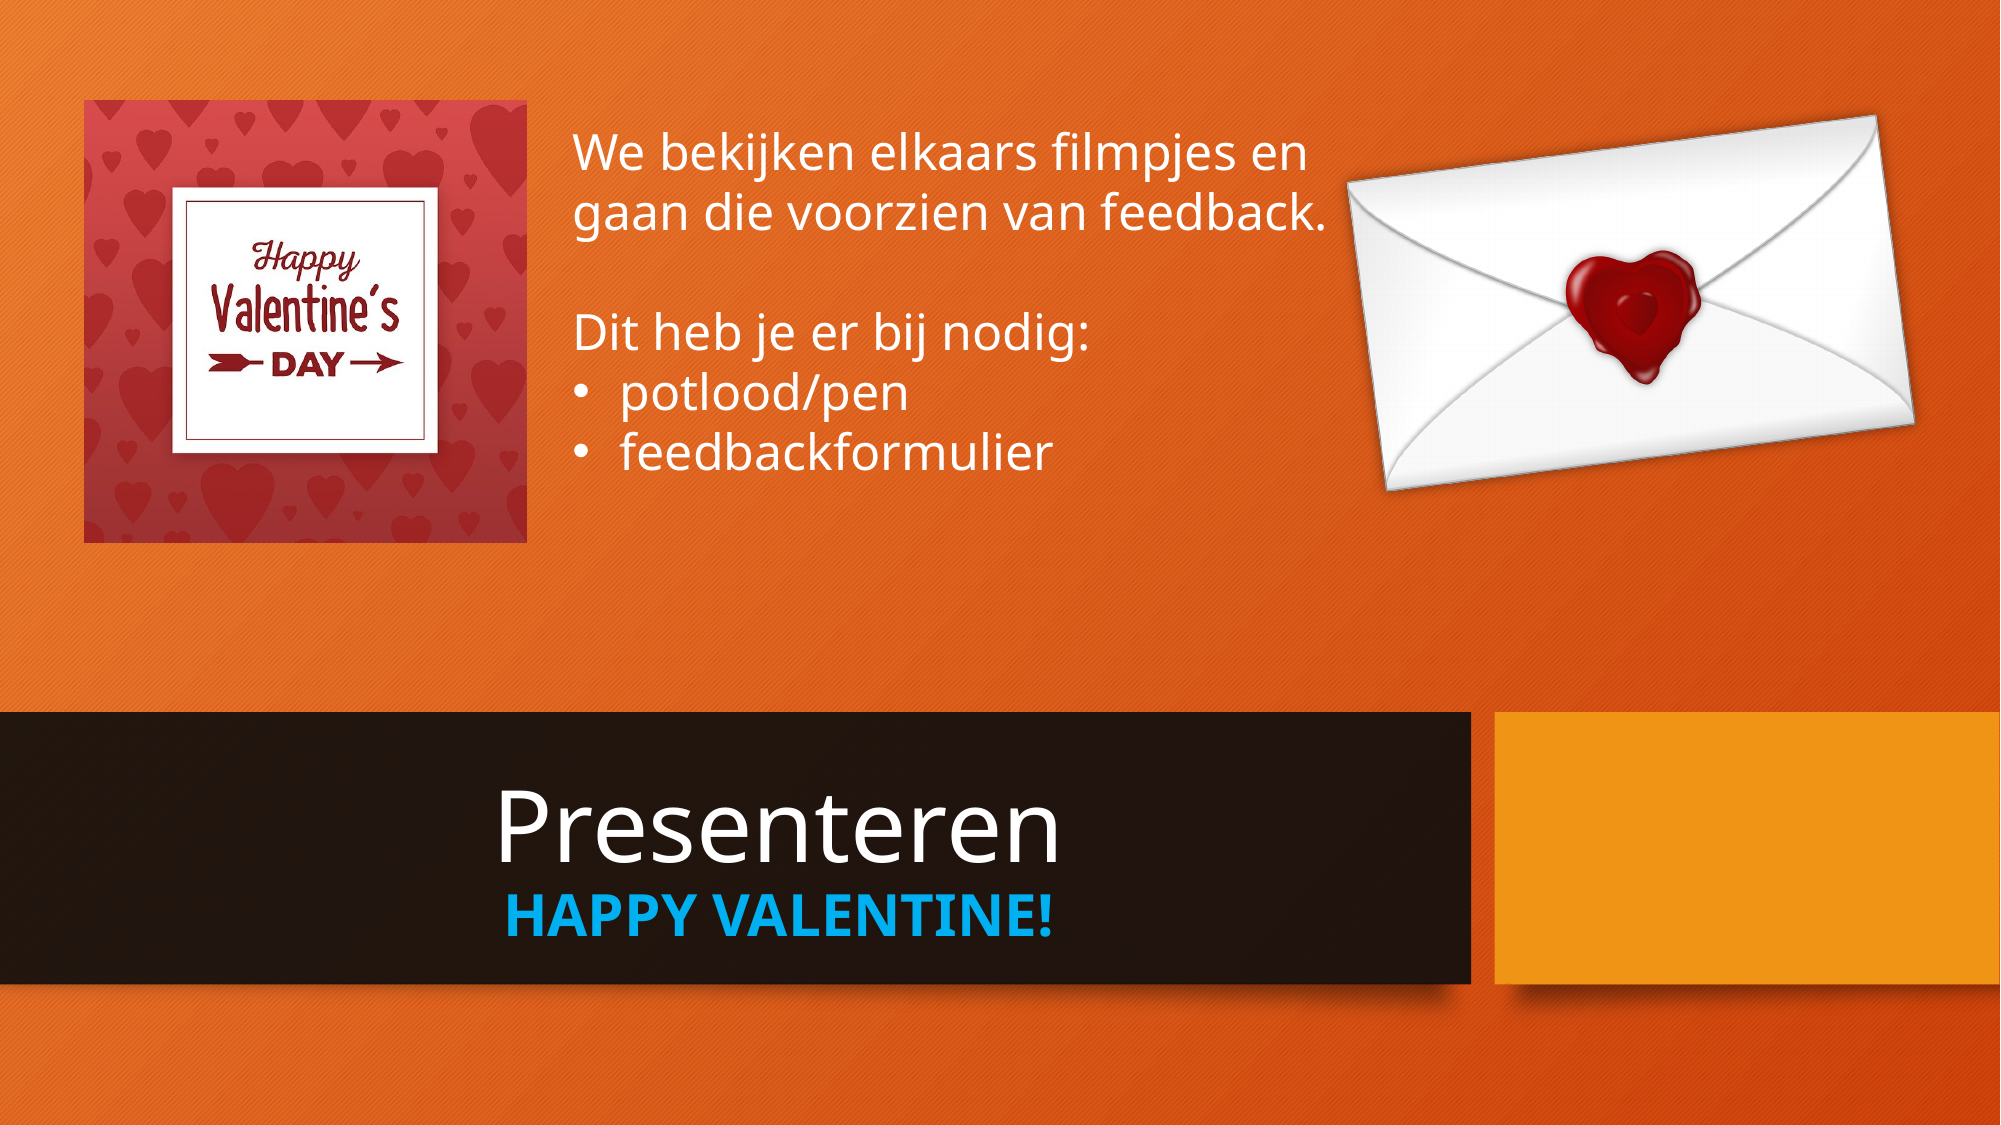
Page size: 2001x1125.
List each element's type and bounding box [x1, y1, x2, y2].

picture [84, 100, 527, 543]
picture [1332, 100, 1930, 507]
text_box [0, 0, 2000, 1125]
